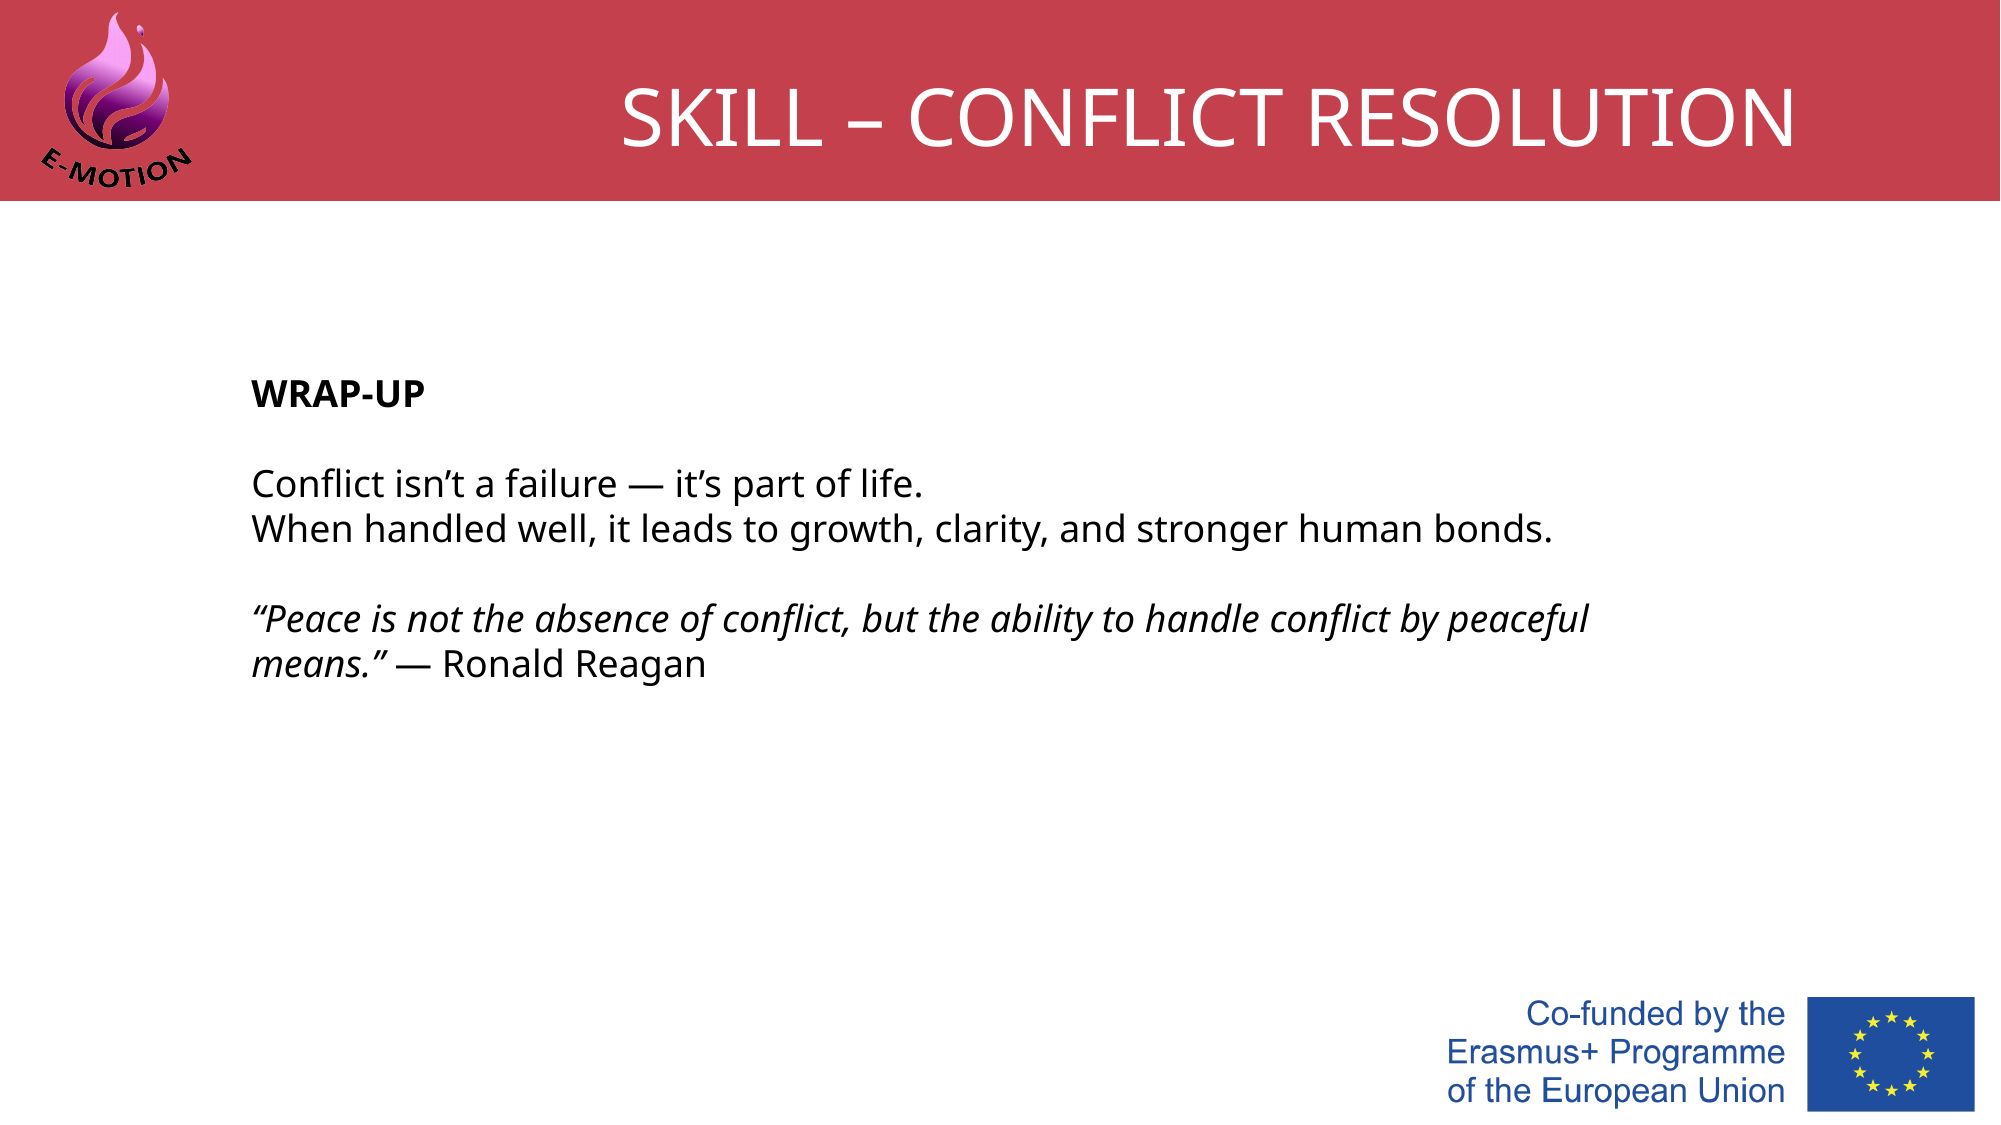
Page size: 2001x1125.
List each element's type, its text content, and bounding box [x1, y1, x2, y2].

text_box WRAP-UP Conflict isn’t a failure — it’s part of life. When handled well, it leads to growth, clarity, and stronger human bonds. “Peace is not the absence of conflict, but the ability to handle conflict by peaceful means.” — Ronald Reagan [236, 362, 1643, 693]
text_box SKILL – CONFLICT RESOLUTION [556, 59, 1815, 334]
picture [0, 0, 253, 247]
